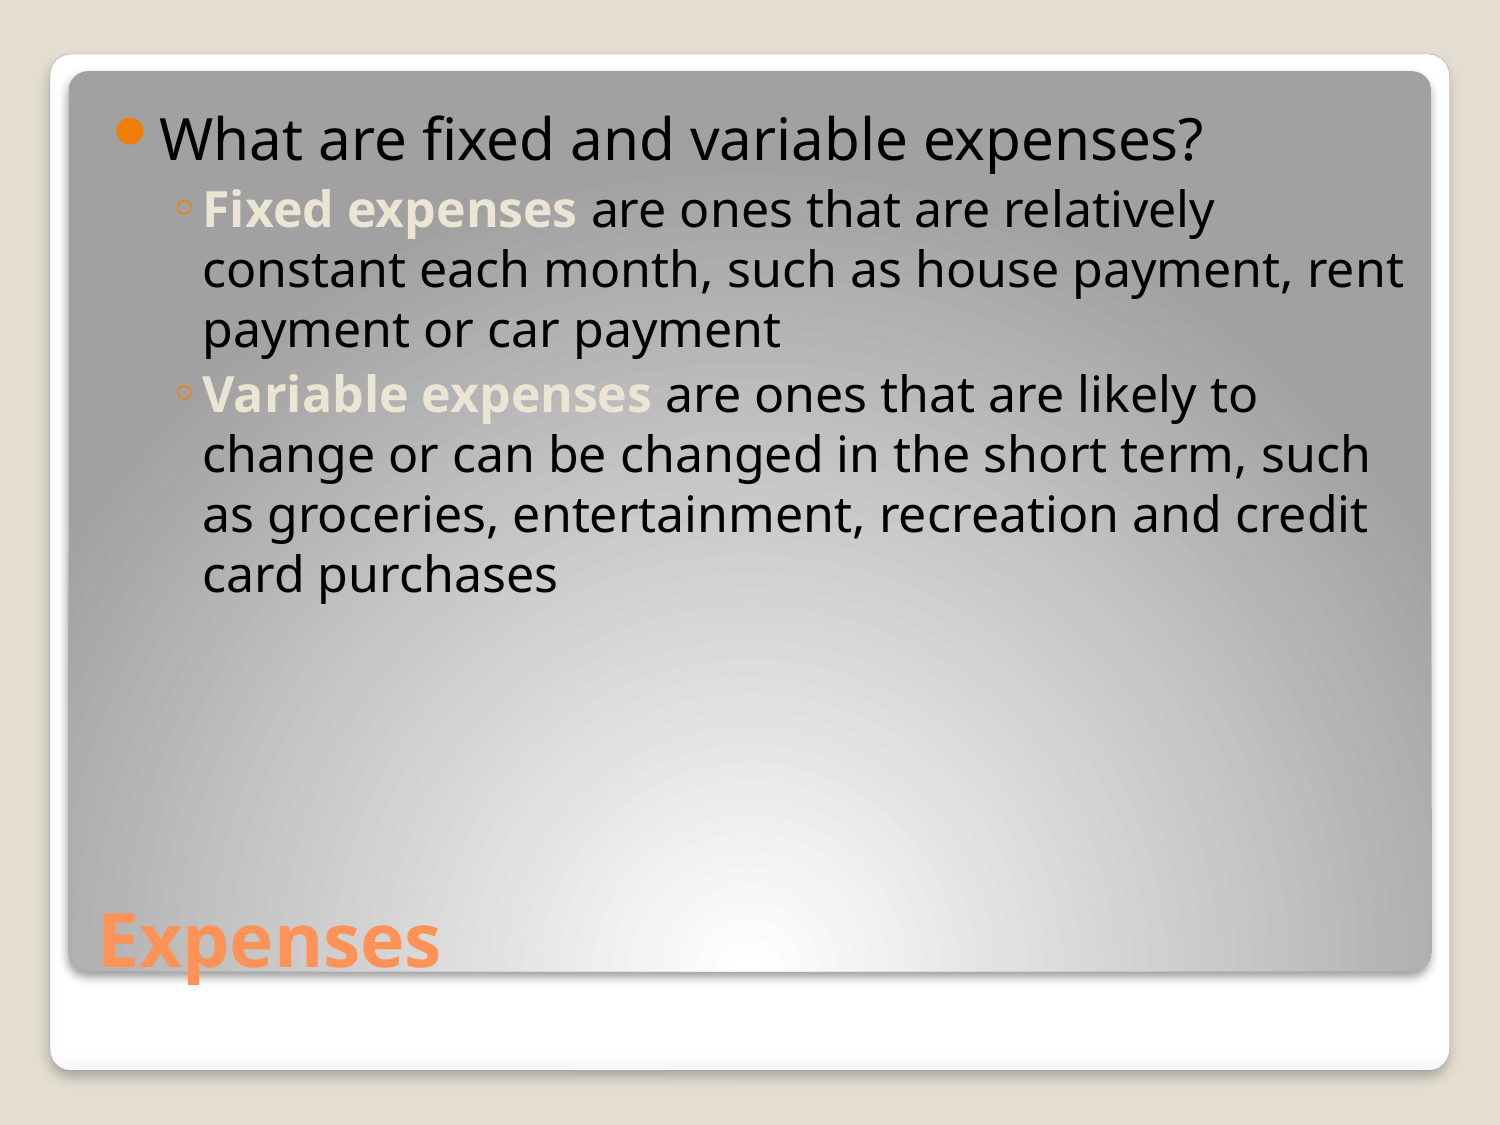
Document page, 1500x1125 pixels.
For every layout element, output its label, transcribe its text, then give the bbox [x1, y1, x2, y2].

title Expenses [82, 817, 1425, 990]
list What are fixed and variable expenses? Fixed expenses are ones that are relatively constant each month, such as house payment, rent payment or car payment Variable expenses are ones that are likely to change or can be changed in the short term, such as groceries, entertainment, recreation and credit card purchases [82, 86, 1425, 774]
